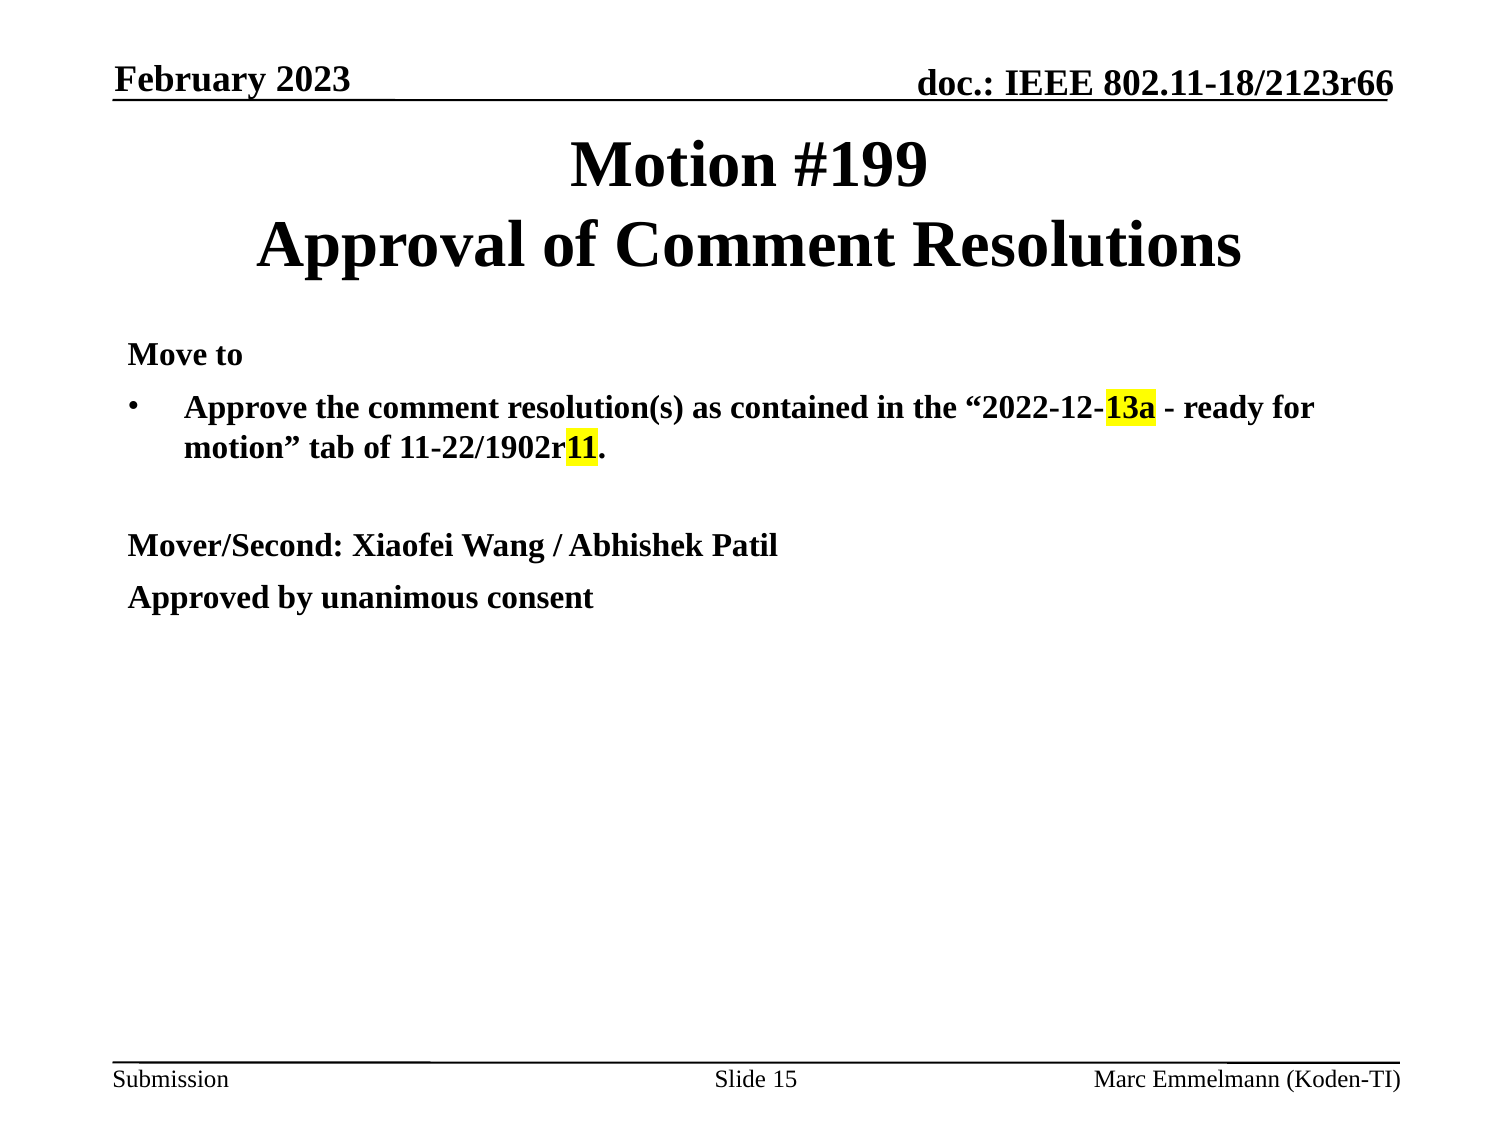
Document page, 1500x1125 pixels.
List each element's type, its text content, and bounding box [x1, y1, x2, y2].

footer Marc Emmelmann (Koden-TI) [878, 1061, 1402, 1093]
slide_number Slide 15 [712, 1061, 800, 1123]
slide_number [114, 54, 423, 100]
title Motion #199 Approval of Comment Resolutions [112, 112, 1388, 288]
list Move to Approve the comment resolution(s) as contained in the “2022-12-13a - ready for motion” tab of 11-22/1902r11. Mover/Second: Xiaofei Wang / Abhishek Patil Approved by unanimous consent [112, 324, 1388, 1000]
